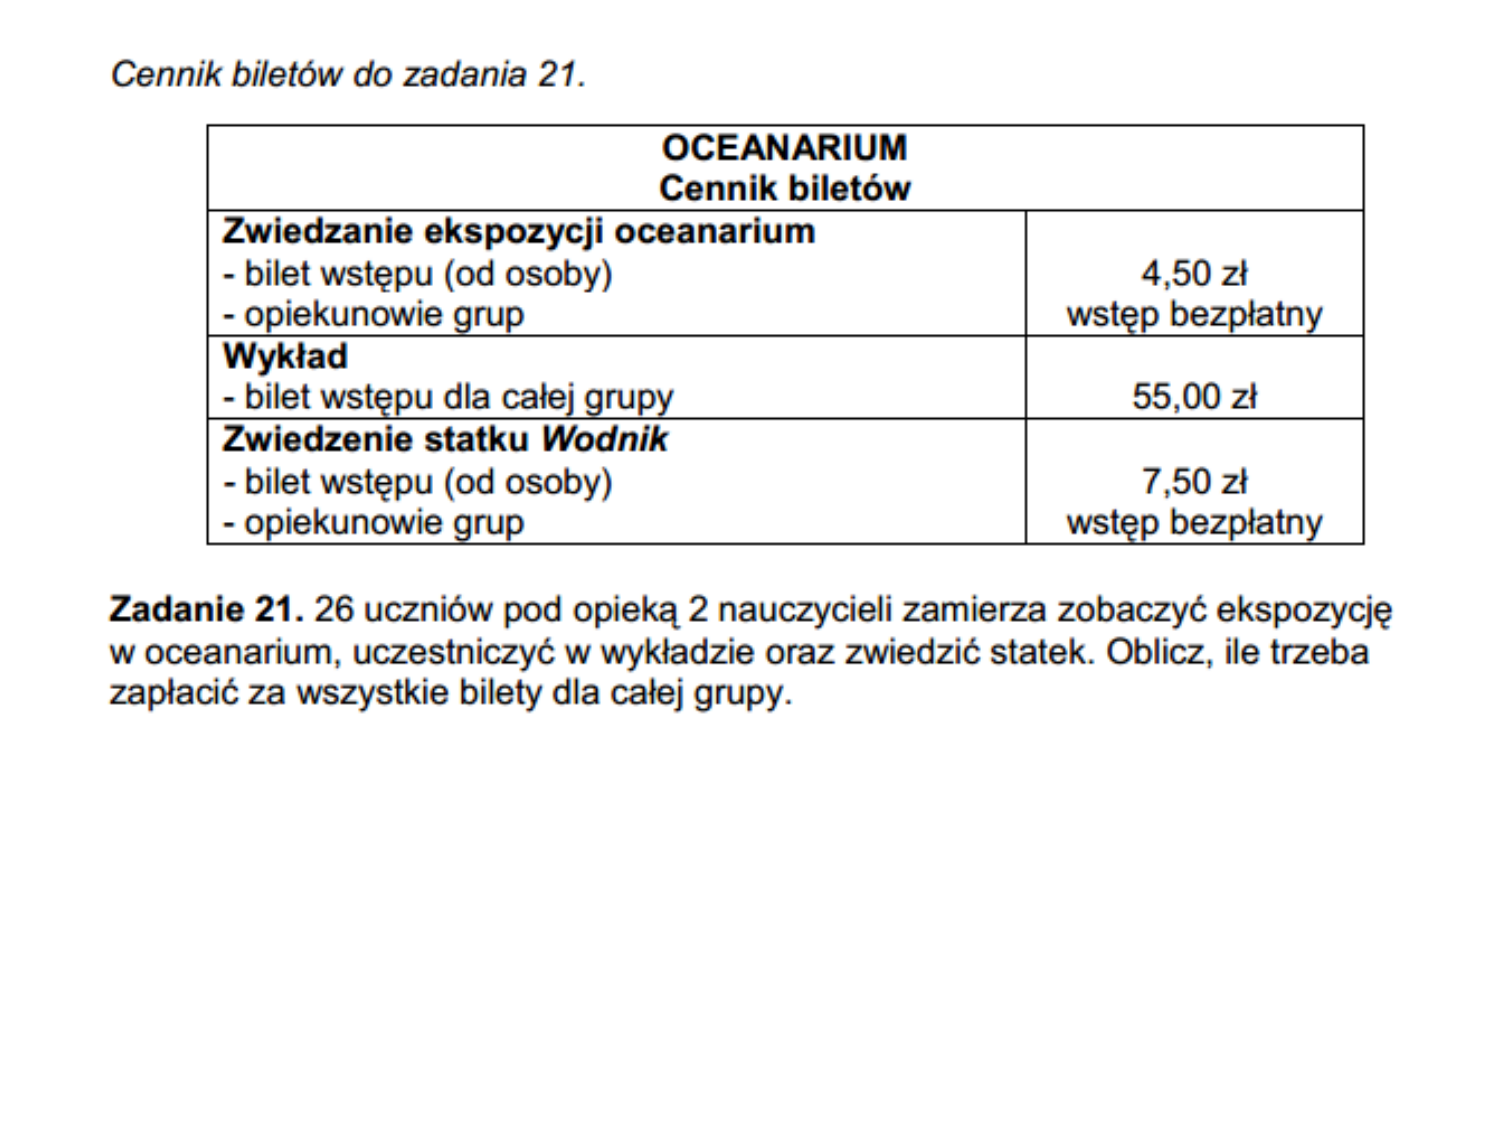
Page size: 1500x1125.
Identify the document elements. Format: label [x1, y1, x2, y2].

picture [64, 42, 1437, 727]
